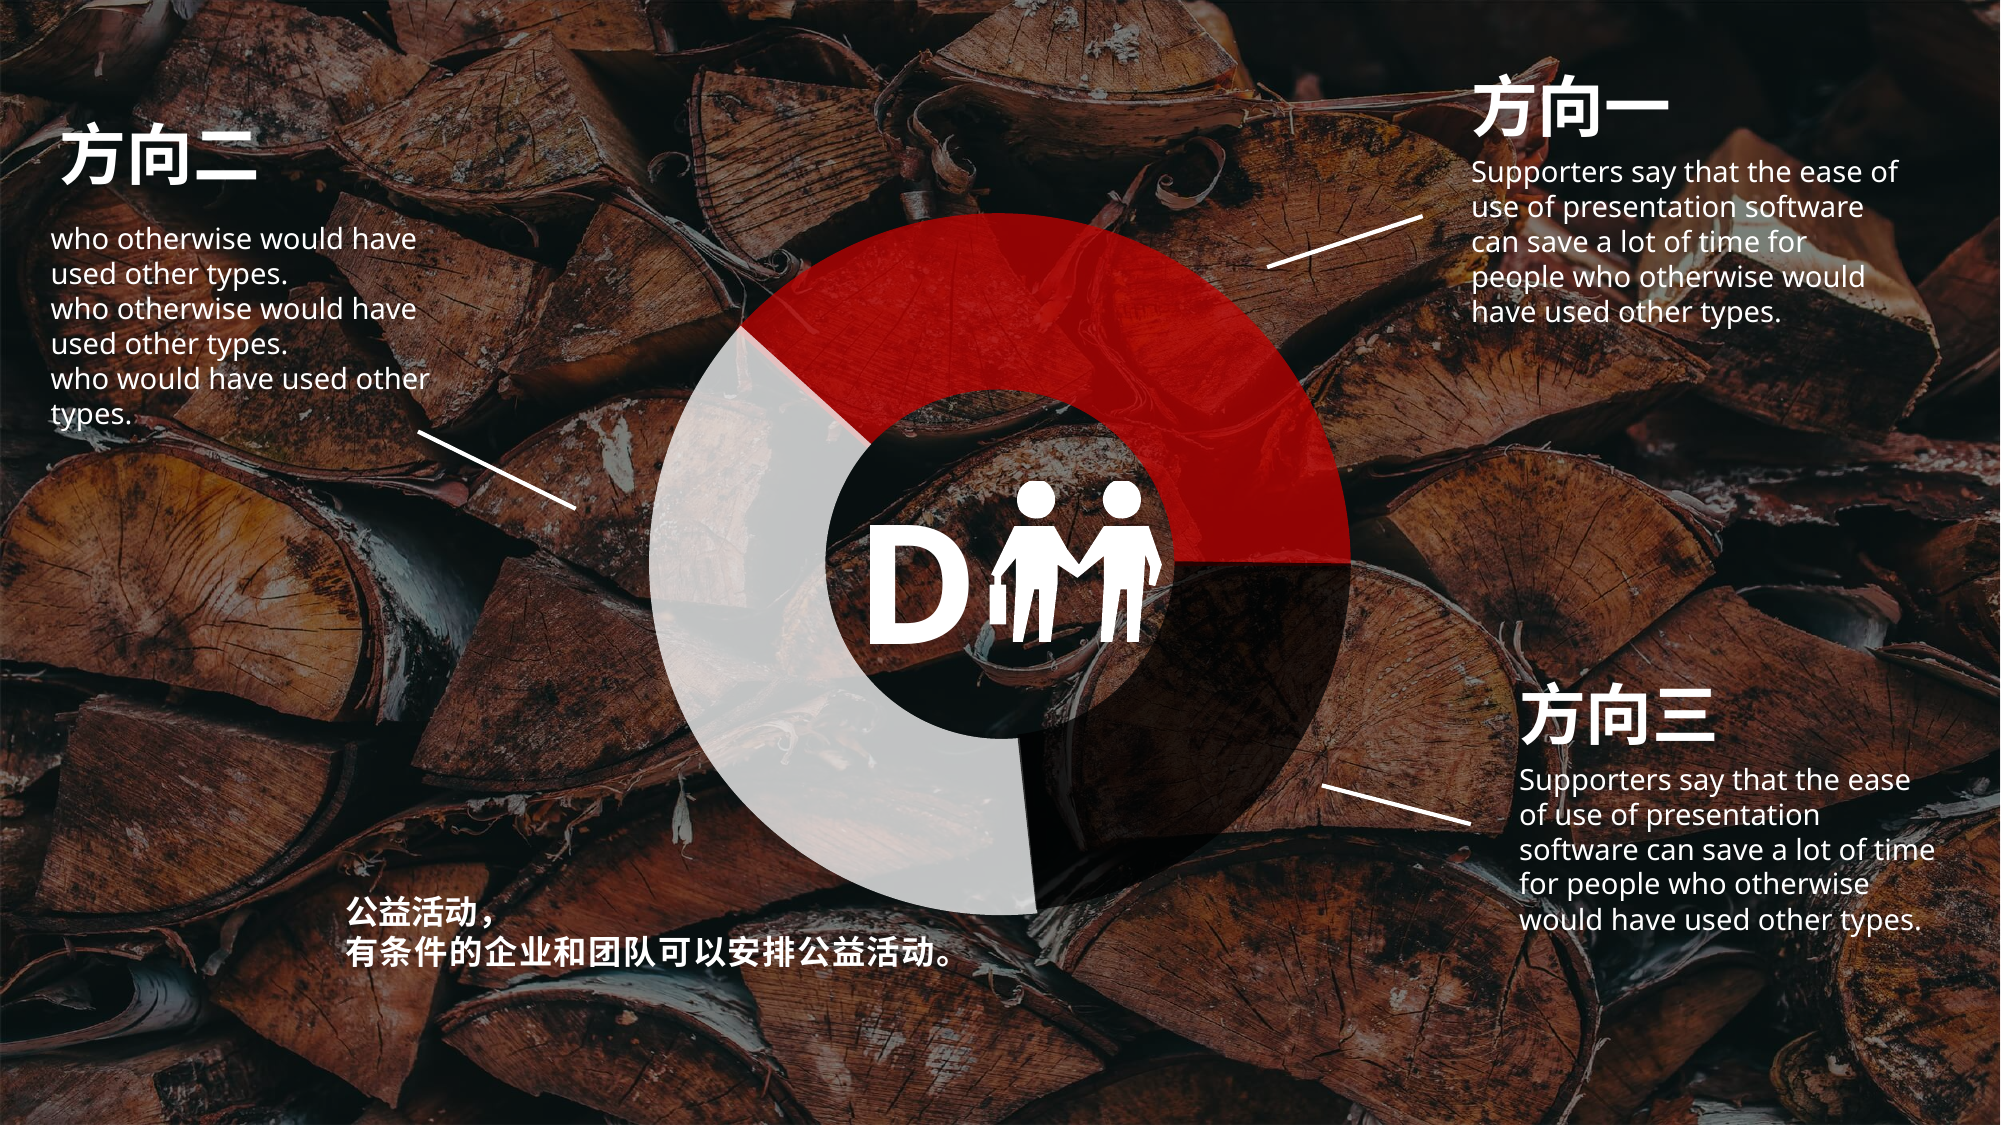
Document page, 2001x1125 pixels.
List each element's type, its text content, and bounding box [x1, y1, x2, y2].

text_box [1267, 216, 1423, 268]
text_box 公益活动， 有条件的企业和团队可以安排公益活动。 [330, 883, 952, 979]
text_box who otherwise would have used other types. who otherwise would have used other types. who would have used other types. [35, 213, 504, 438]
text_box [1321, 785, 1471, 825]
picture [987, 481, 1162, 642]
text_box Supporters say that the ease of use of presentation software can save a lot of time for people who otherwise would have used other types. [1504, 753, 1960, 944]
text_box 方向二 [45, 105, 300, 200]
text_box Supporters say that the ease of use of presentation software can save a lot of time for people who otherwise would have used other types. [1456, 145, 1923, 336]
text_box 方向三 [1504, 665, 1759, 753]
text_box [0, 0, 2000, 1125]
text_box 方向一 [1456, 57, 1711, 145]
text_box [417, 431, 576, 509]
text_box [645, 206, 1355, 919]
